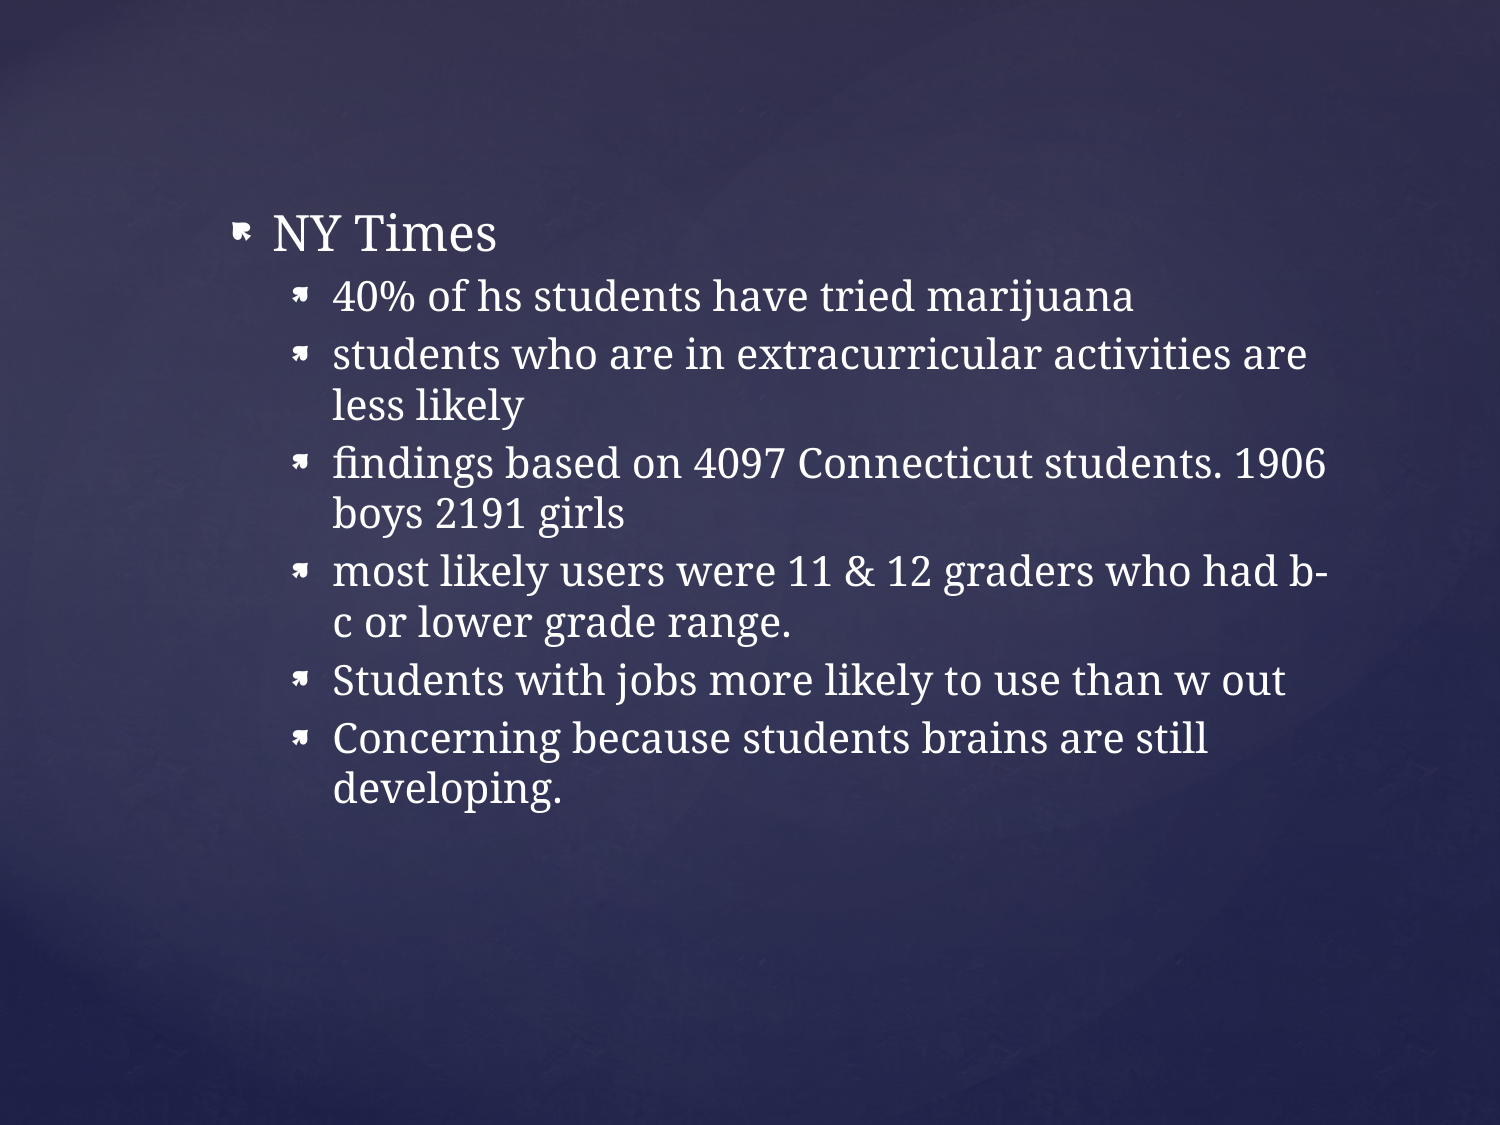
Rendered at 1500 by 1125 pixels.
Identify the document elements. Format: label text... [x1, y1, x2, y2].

list NY Times 40% of hs students have tried marijuana students who are in extracurricular activities are less likely findings based on 4097 Connecticut students. 1906 boys 2191 girls most likely users were 11 & 12 graders who had b-c or lower grade range. Students with jobs more likely to use than w out Concerning because students brains are still developing. [212, 112, 1350, 963]
